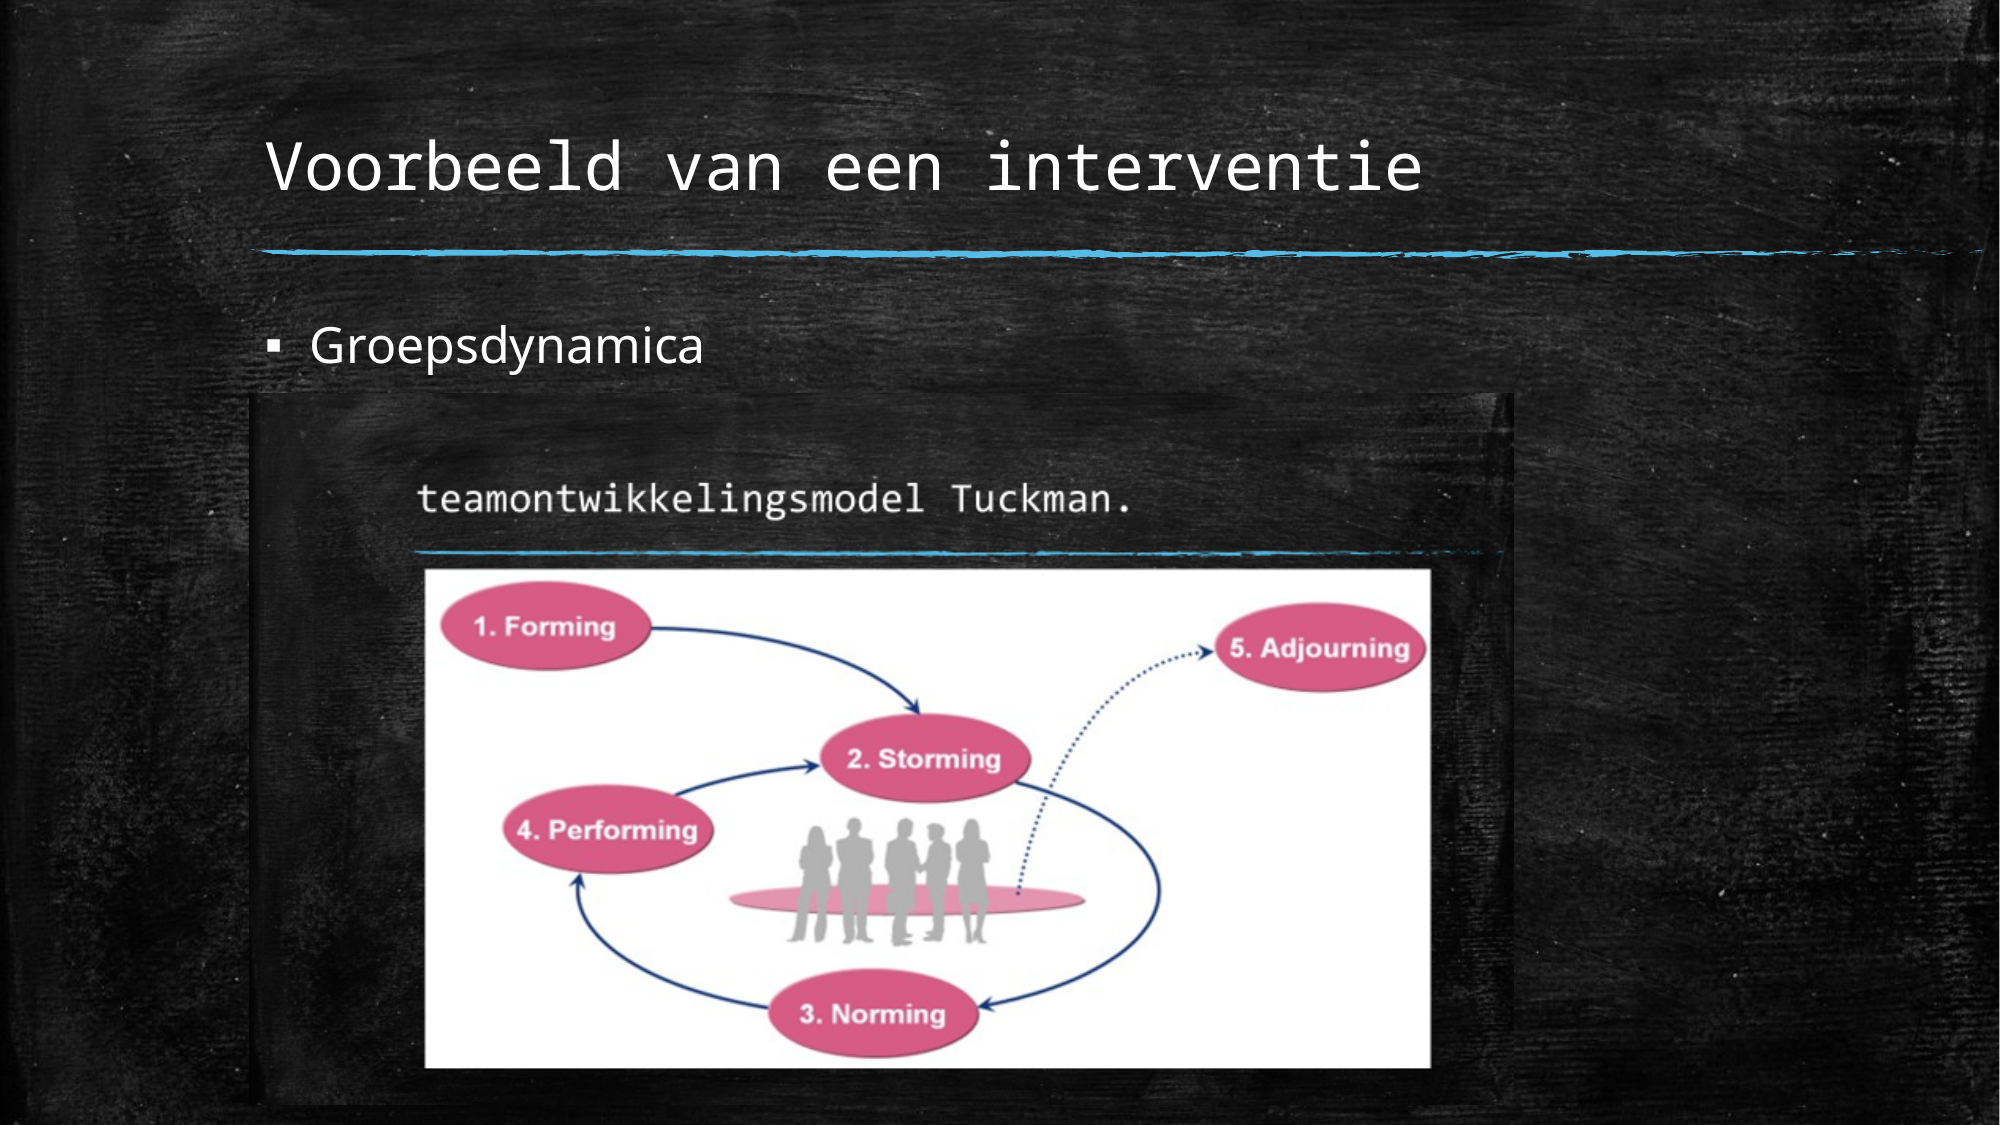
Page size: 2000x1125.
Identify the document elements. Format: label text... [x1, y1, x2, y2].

title Voorbeeld van een interventie [249, 45, 1750, 213]
picture [249, 393, 1514, 1105]
list Groepsdynamica [249, 312, 1750, 1013]
